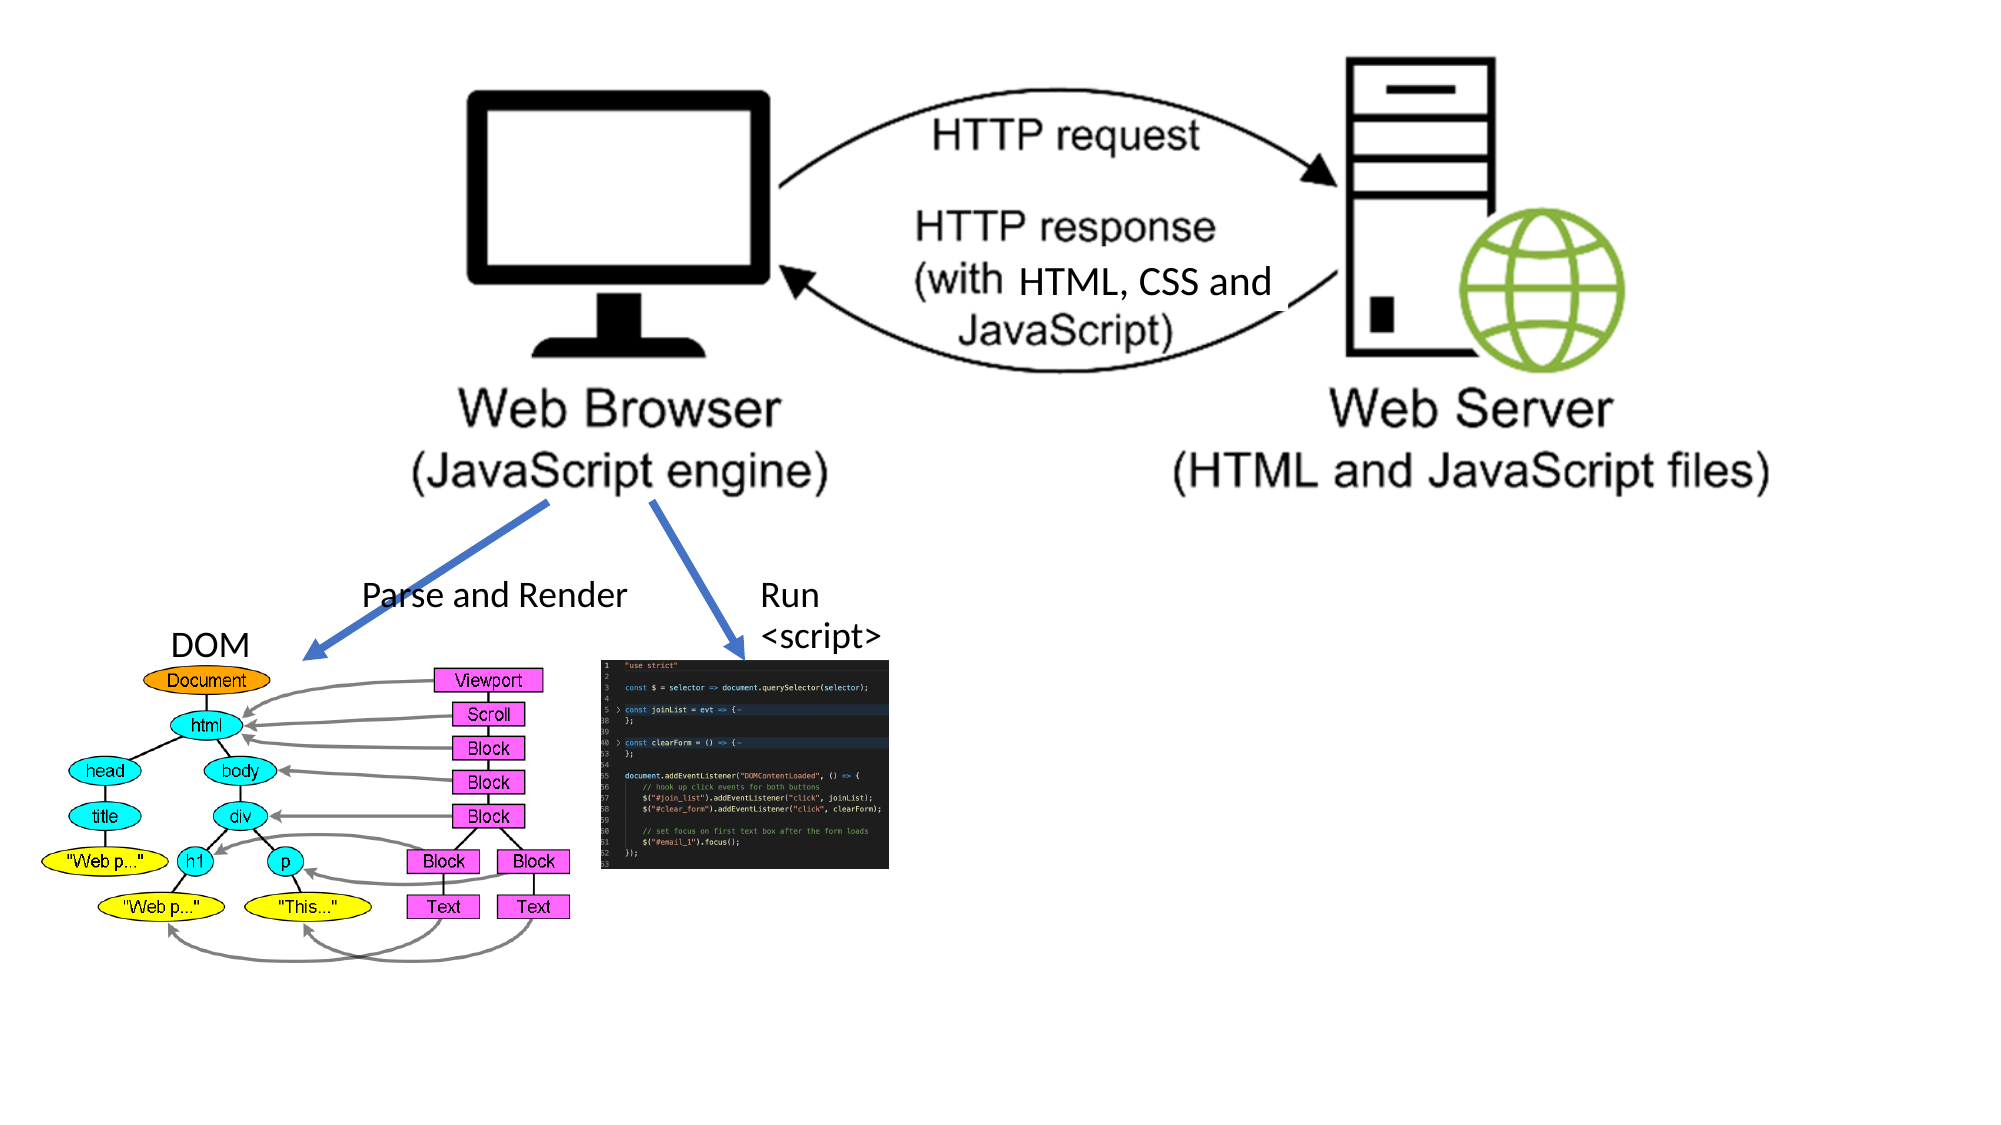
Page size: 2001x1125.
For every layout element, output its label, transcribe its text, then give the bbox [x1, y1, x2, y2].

text_box Run [746, 562, 836, 623]
picture [21, 660, 584, 966]
picture [409, 48, 1770, 502]
text_box DOM [156, 612, 266, 660]
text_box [651, 500, 746, 661]
text_box <script> [746, 603, 898, 664]
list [601, 660, 889, 869]
text_box Parse and Render [549, 562, 644, 623]
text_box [302, 501, 549, 661]
